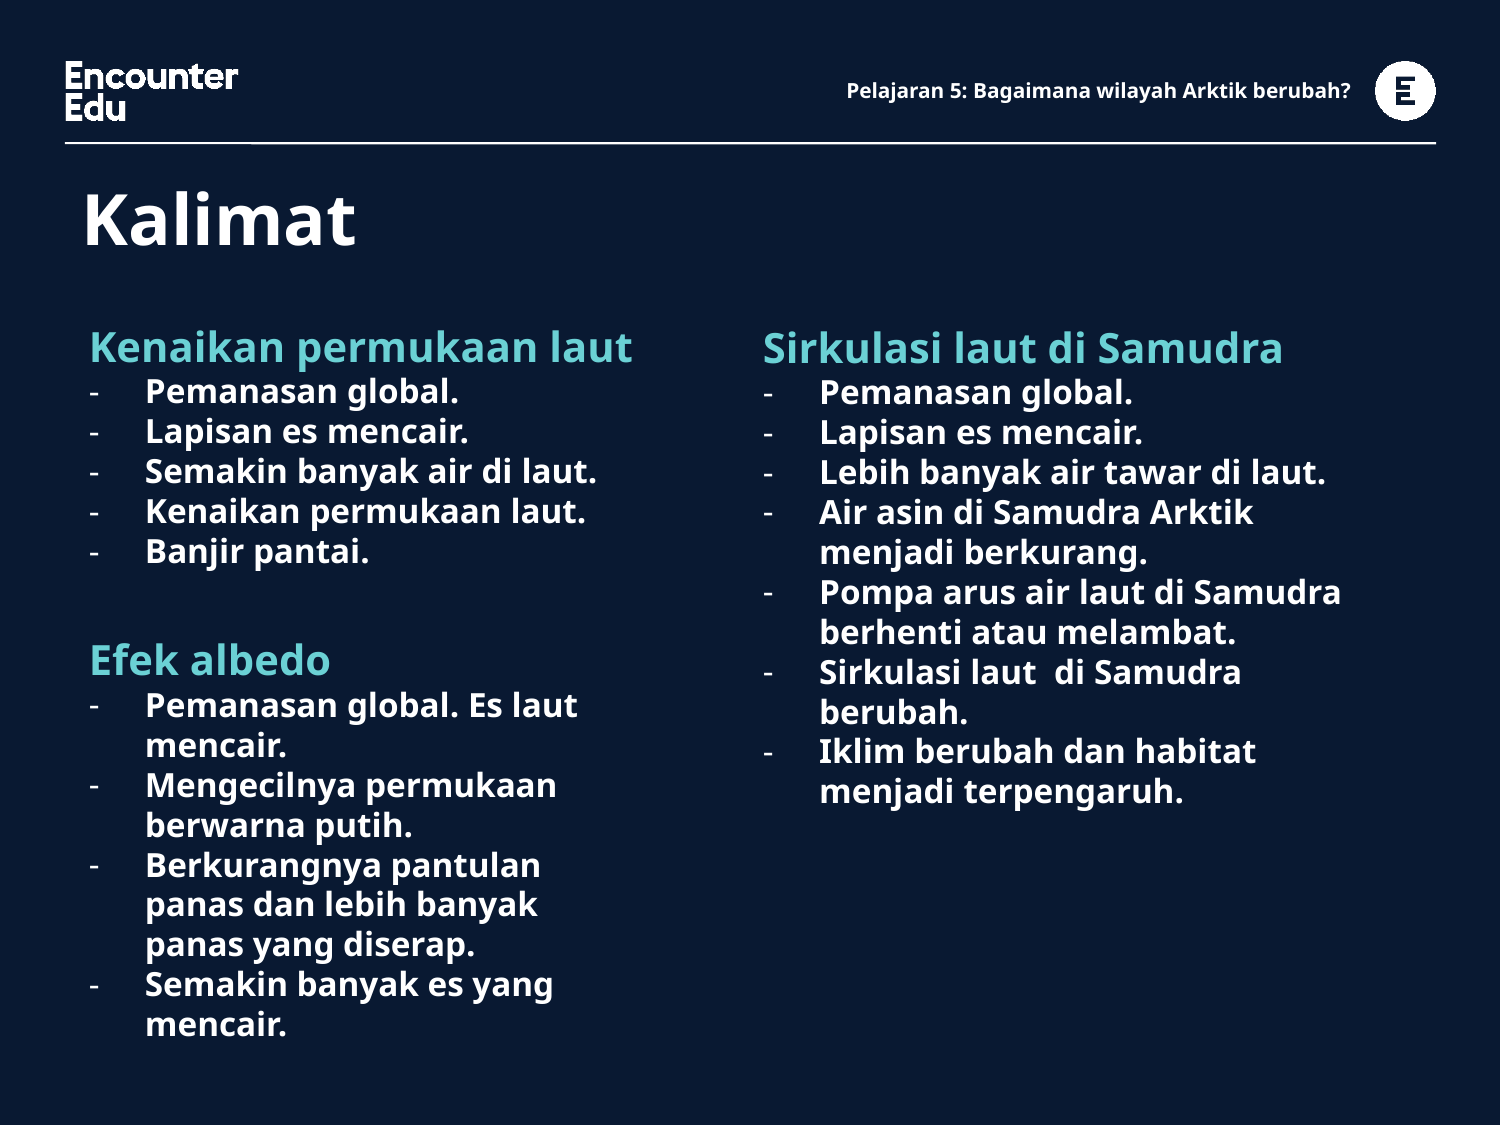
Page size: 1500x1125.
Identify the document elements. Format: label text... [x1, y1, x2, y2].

picture [61, 59, 243, 122]
picture [1373, 59, 1437, 122]
text_box Sirkulasi laut di Samudra Pemanasan global. Lapisan es mencair. Lebih banyak air tawar di laut. Air asin di Samudra Arktik menjadi berkurang. Pompa arus air laut di Samudra berhenti atau melambat. Sirkulasi laut di Samudra berubah. Iklim berubah dan habitat menjadi terpengaruh. [748, 314, 1405, 818]
text_box Efek albedo Pemanasan global. Es laut mencair. Mengecilnya permukaan berwarna putih. Berkurangnya pantulan panas dan lebih banyak panas yang diserap. Semakin banyak es yang mencair. [74, 626, 631, 1051]
text_box Kalimat [73, 163, 1424, 367]
text_box Kenaikan permukaan laut Pemanasan global. Lapisan es mencair. Semakin banyak air di laut. Kenaikan permukaan laut. Banjir pantai. [73, 313, 679, 578]
title Pelajaran 5: Bagaimana wilayah Arktik berubah? [675, 71, 1359, 113]
